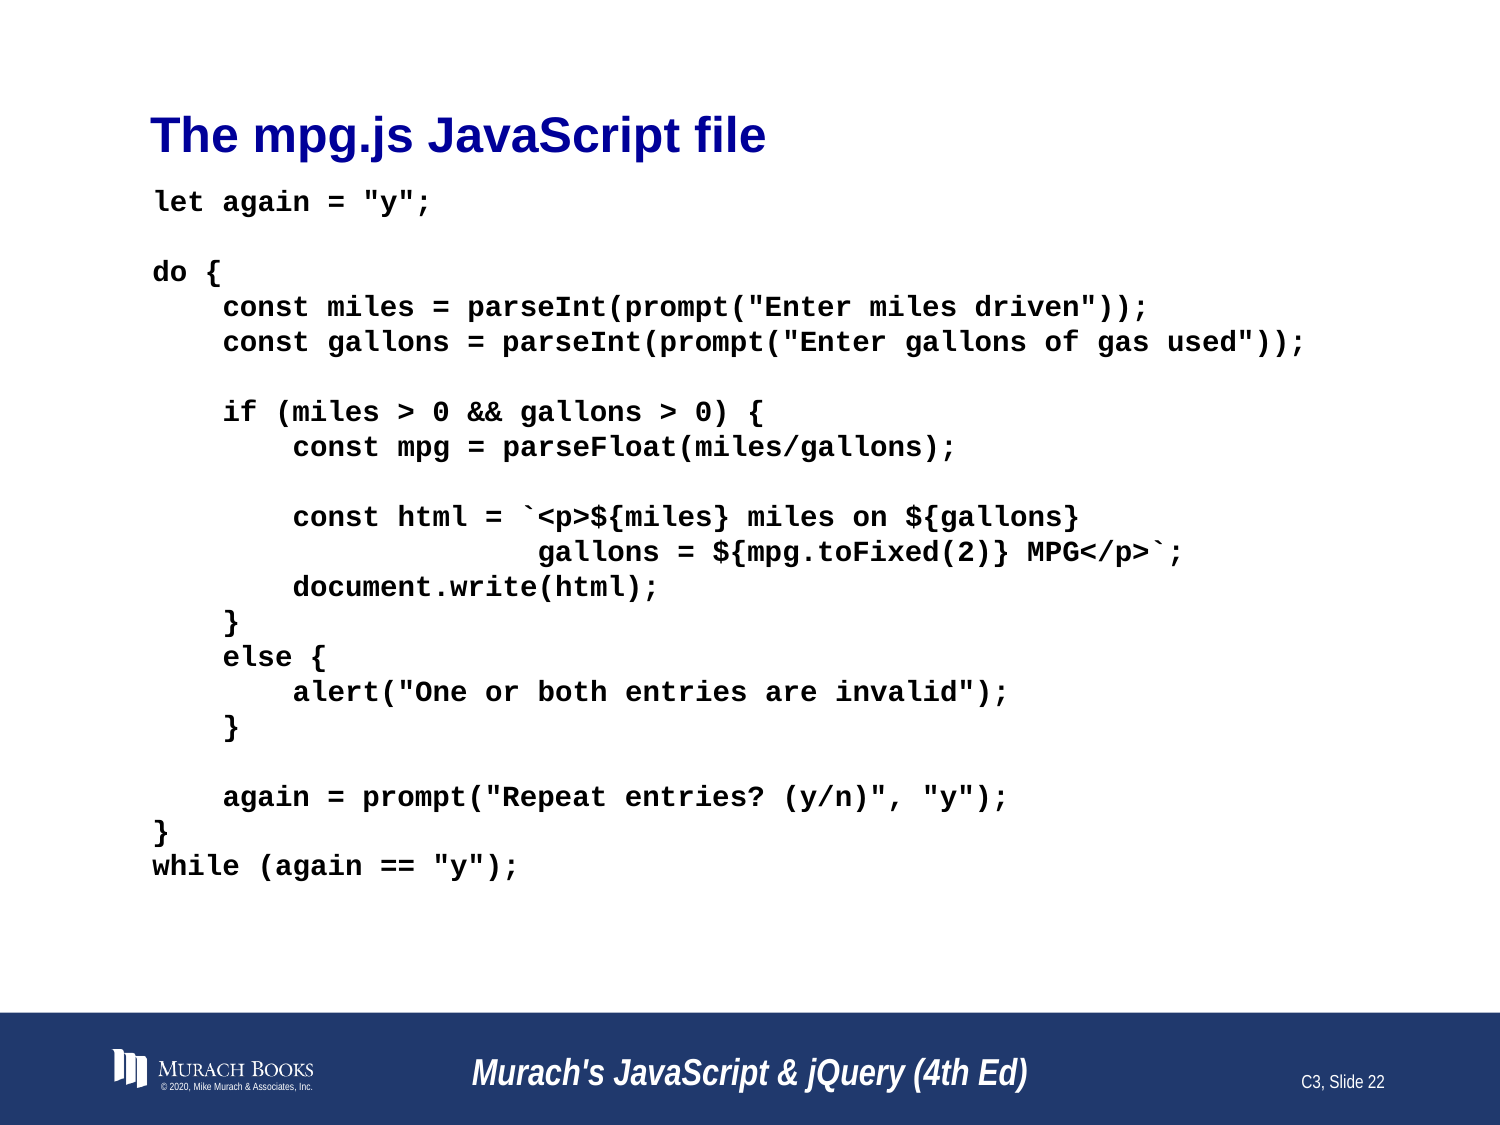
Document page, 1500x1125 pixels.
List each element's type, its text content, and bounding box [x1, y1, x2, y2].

slide_number Murach's JavaScript & jQuery (4th Ed) [463, 1025, 1050, 1100]
footer © 2020, Mike Murach & Associates, Inc. [12, 1025, 463, 1100]
slide_number C3, Slide 22 [1087, 1025, 1400, 1100]
list let again = "y"; do { const miles = parseInt(prompt("Enter miles driven")); const gallons = parseInt(prompt("Enter gallons of gas used")); if (miles > 0 && gallons > 0) { const mpg = parseFloat(miles/gallons); const html = `<p>${miles} miles on ${gallons} gallons = ${mpg.toFixed(2)} MPG</p>`; document.write(html); } else { alert("One or both entries are invalid"); } again = prompt("Repeat entries? (y/n)", "y"); } while (again == "y"); [137, 174, 1350, 975]
title The mpg.js JavaScript file [150, 102, 1350, 164]
